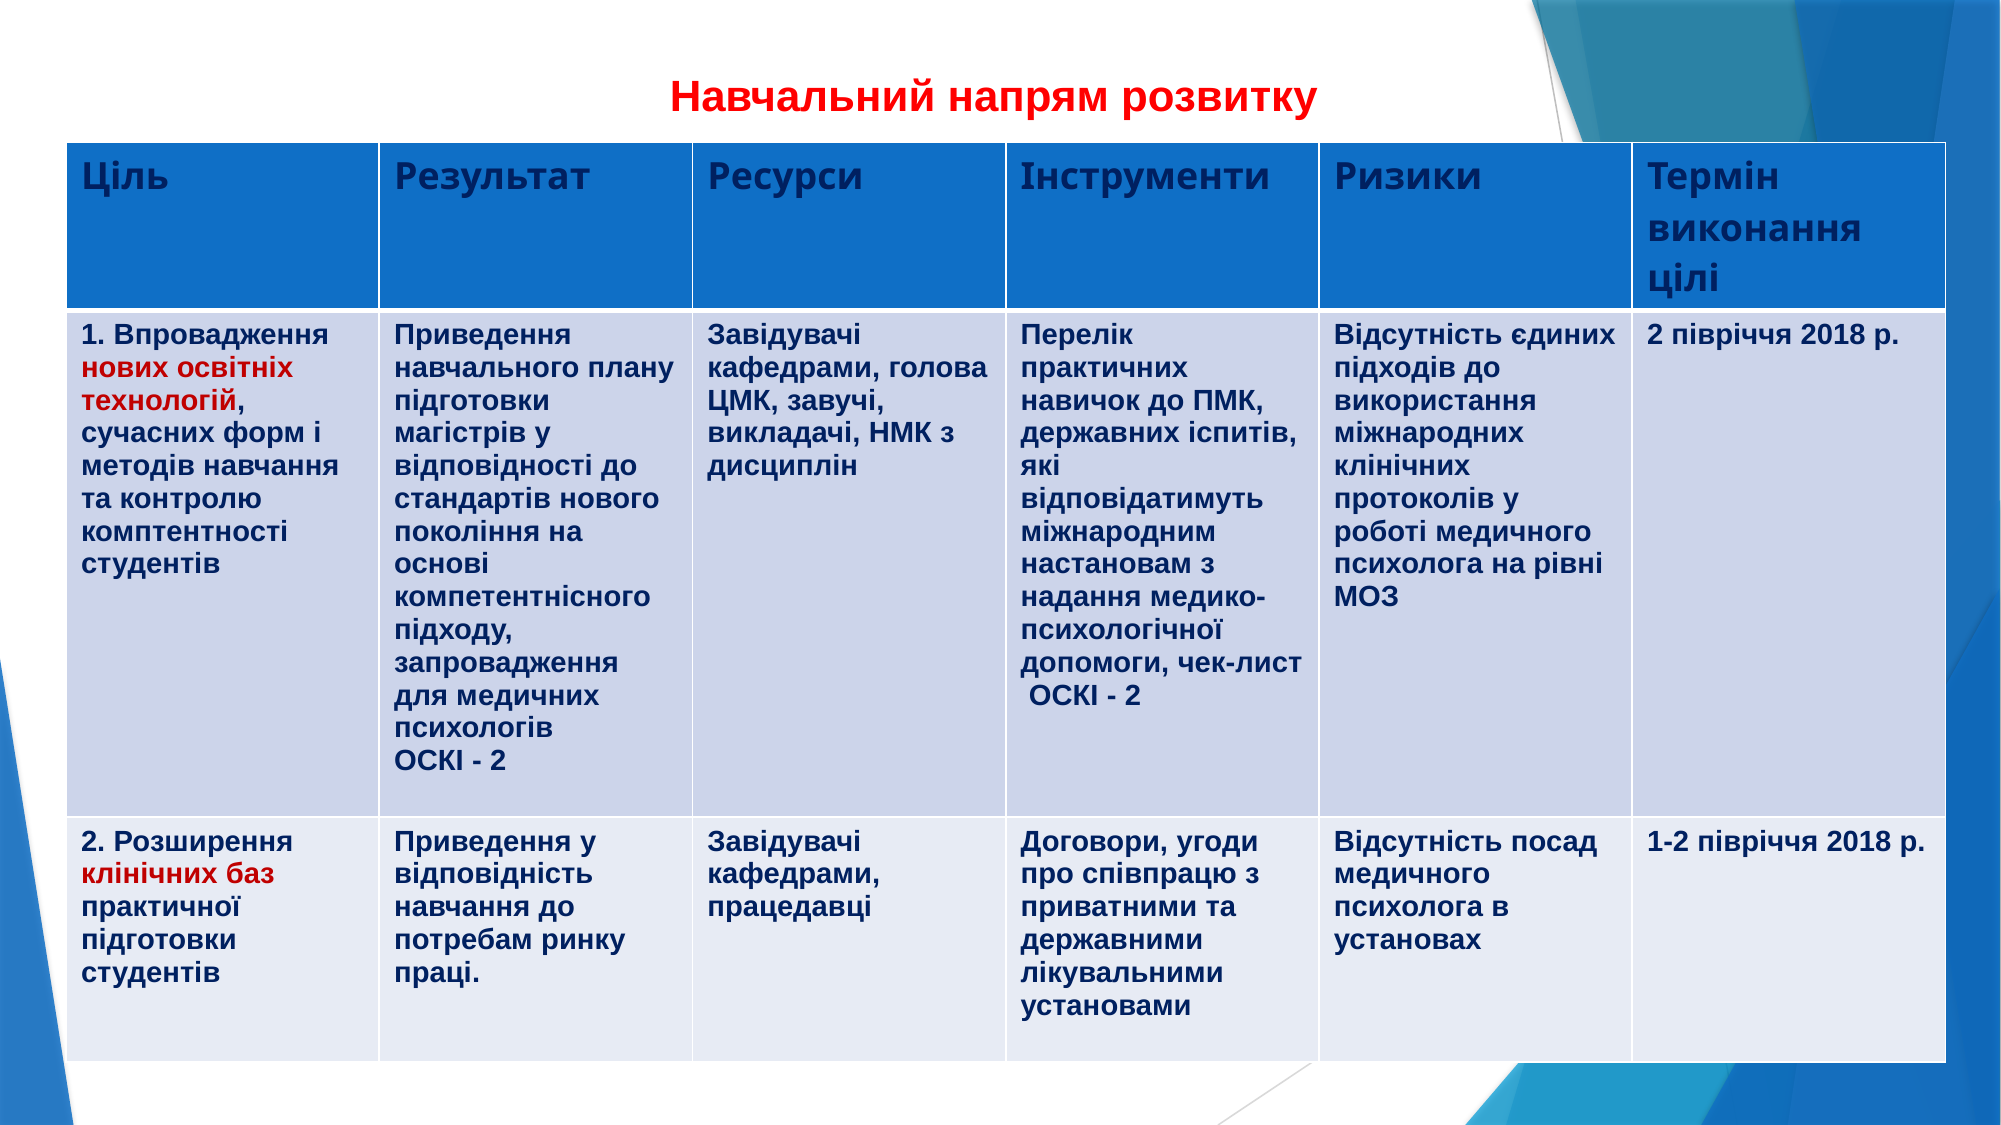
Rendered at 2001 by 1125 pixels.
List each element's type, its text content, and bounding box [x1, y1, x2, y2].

table_header Термін виконання цілі [1633, 143, 1945, 308]
table_cell 2. Розширення клінічних баз практичної підготовки студентів [67, 818, 378, 1061]
table_header Ризики [1320, 143, 1631, 308]
table_cell Відсутність посад медичного психолога в установах [1320, 818, 1631, 1061]
table_cell Завідувачі кафедрами, працедавці [693, 818, 1005, 1061]
title Навчальний напрям розвитку [137, 59, 1863, 128]
table_cell Приведення у відповідність навчання до потребам ринку праці. [380, 818, 692, 1061]
table_header Ціль [67, 143, 378, 308]
table_cell Договори, угоди про співпрацю з приватними та державними лікувальними установами [1007, 818, 1318, 1061]
table_header Ресурси [693, 143, 1005, 308]
table_cell 2 півріччя 2018 р. [1633, 313, 1945, 816]
table_cell 1-2 півріччя 2018 р. [1633, 818, 1945, 1061]
table_cell Відсутність єдиних підходів до використання міжнародних клінічних протоколів у роботі медичного психолога на рівні МОЗ [1320, 313, 1631, 816]
table_cell Перелік практичних навичок до ПМК, державних іспитів, які відповідатимуть міжнародним настановам з надання медико-психологічної допомоги, чек-лист ОСКІ - 2 [1007, 313, 1318, 816]
table_cell Приведення навчального плану підготовки магістрів у відповідності до стандартів нового покоління на основі компетентнісного підходу, запровадження для медичних психологів ОСКІ - 2 [380, 313, 692, 816]
table_header Інструменти [1007, 143, 1318, 308]
table_cell Завідувачі кафедрами, голова ЦМК, завучі, викладачі, НМК з дисциплін [693, 313, 1005, 816]
table_cell 1. Впровадження нових освітніх технологій, сучасних форм і методів навчання та контролю комптентності студентів [67, 313, 378, 816]
table_header Результат [380, 143, 692, 308]
